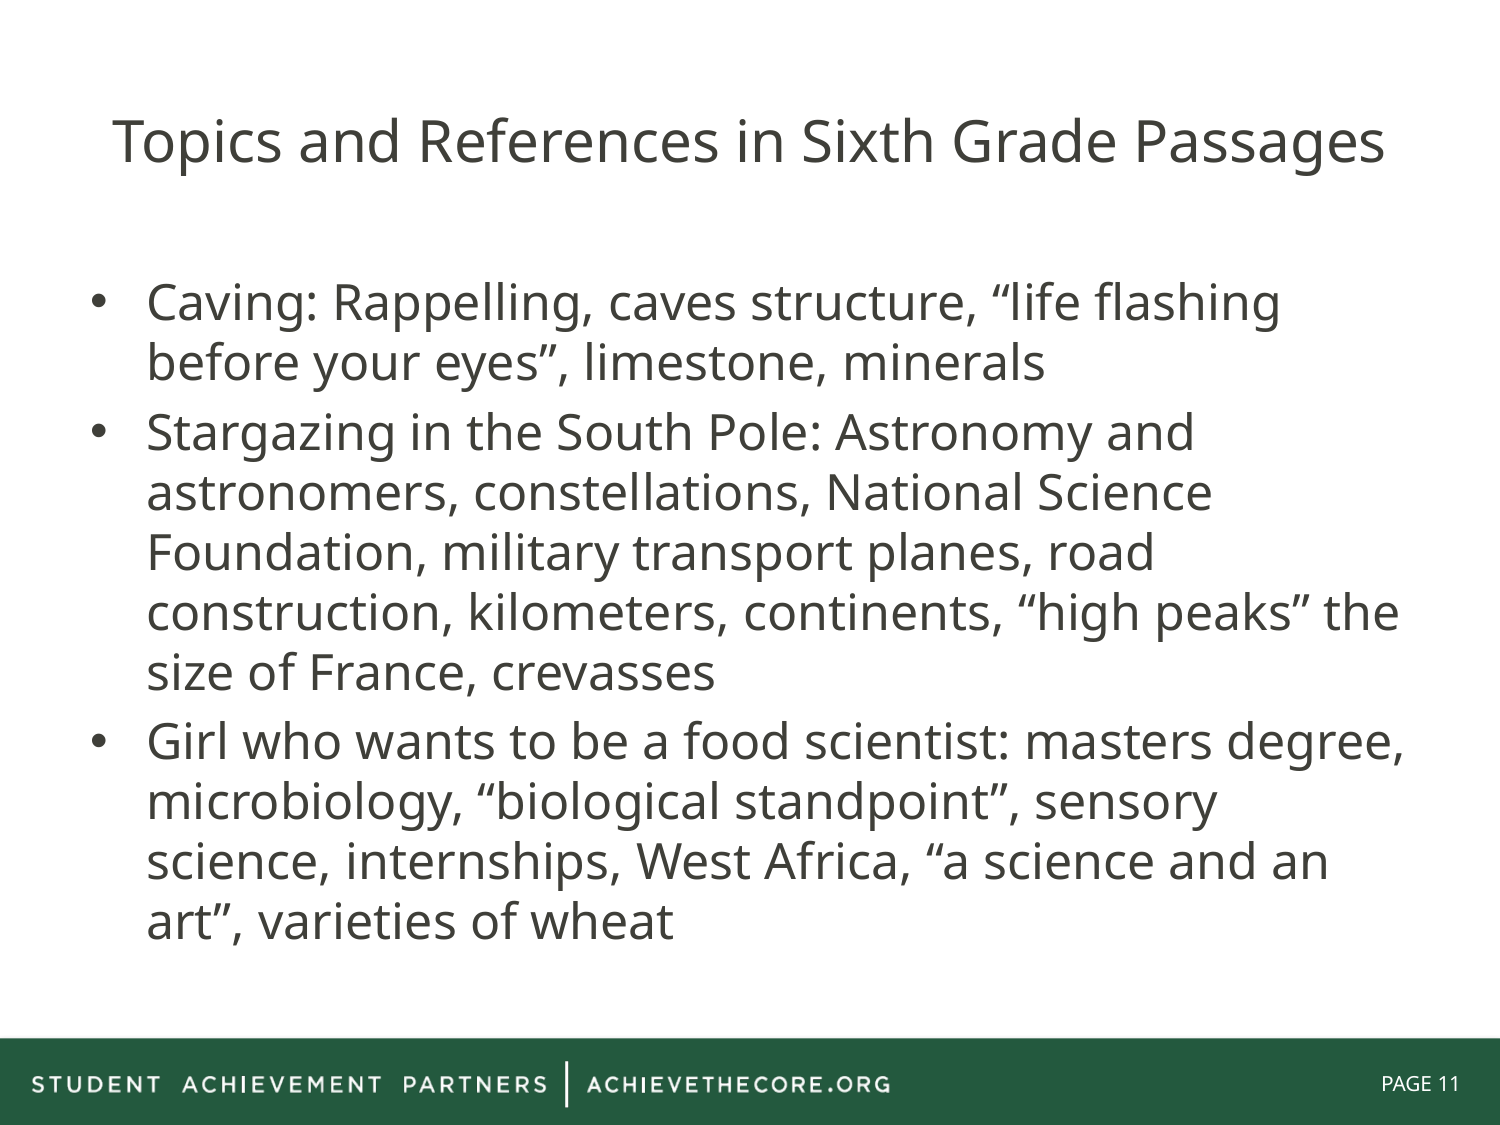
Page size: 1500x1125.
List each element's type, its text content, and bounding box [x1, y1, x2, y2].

title Topics and References in Sixth Grade Passages [75, 45, 1425, 233]
list Caving: Rappelling, caves structure, “life flashing before your eyes”, limestone, minerals Stargazing in the South Pole: Astronomy and astronomers, constellations, National Science Foundation, military transport planes, road construction, kilometers, continents, “high peaks” the size of France, crevasses Girl who wants to be a food scientist: masters degree, microbiology, “biological standpoint”, sensory science, internships, West Africa, “a science and an art”, varieties of wheat [75, 262, 1425, 1005]
